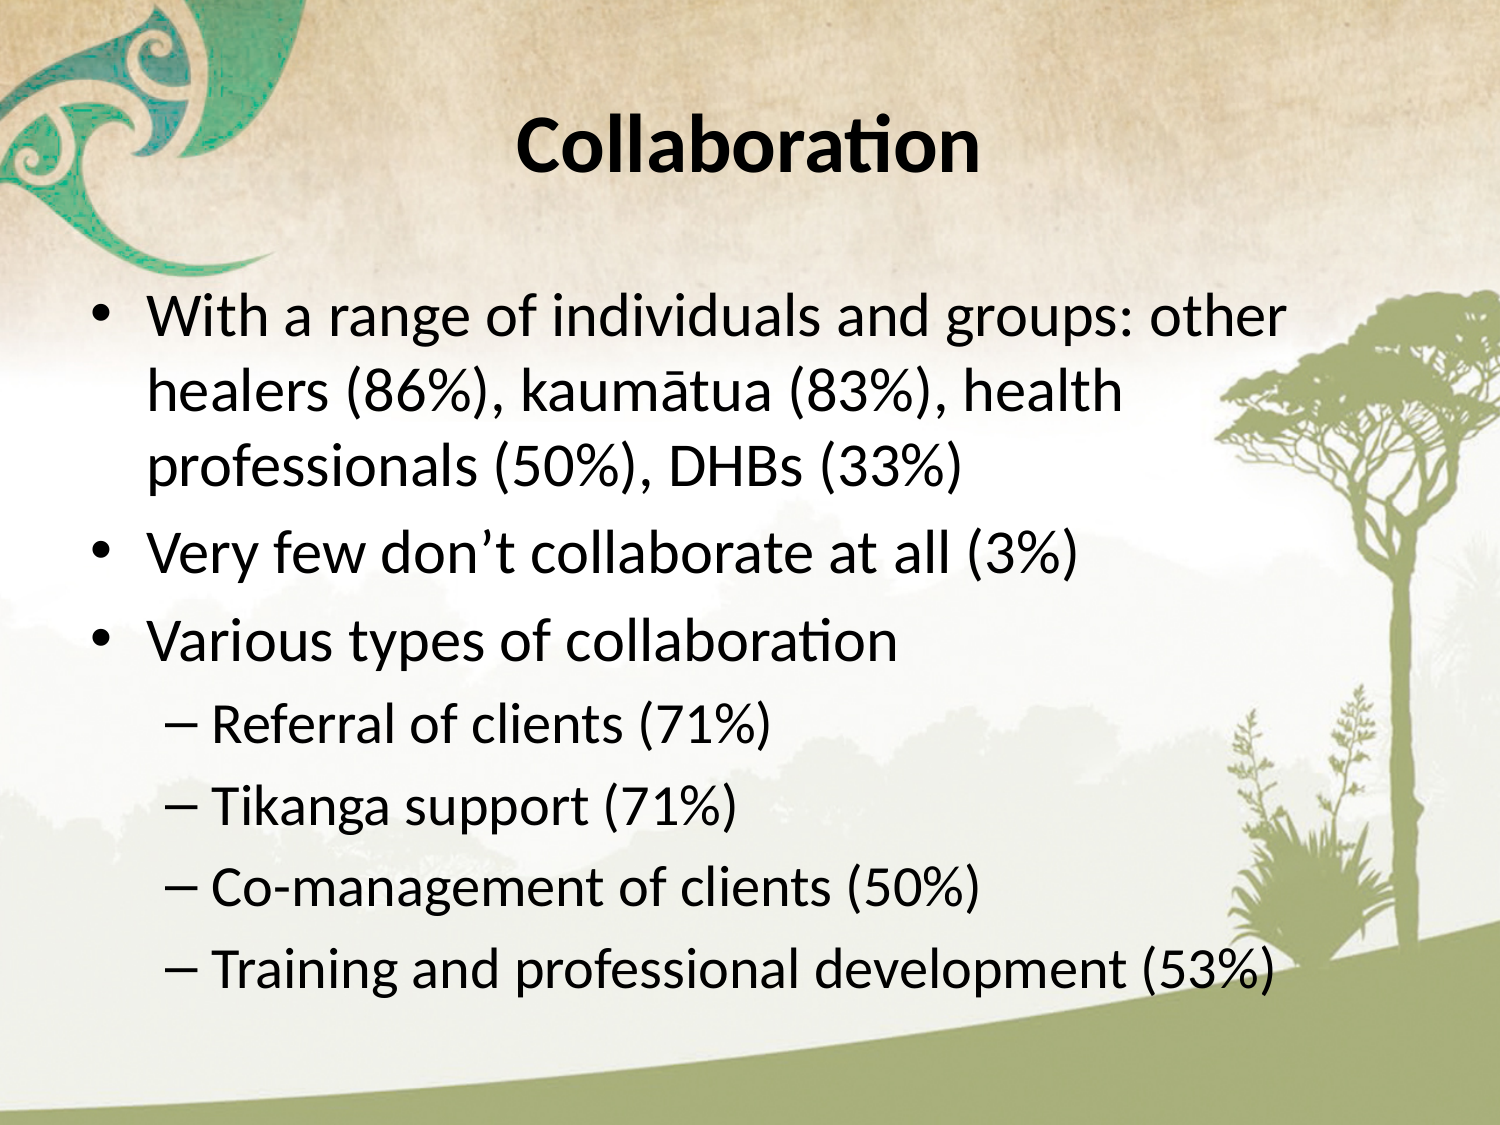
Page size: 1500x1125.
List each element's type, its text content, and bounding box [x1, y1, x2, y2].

list With a range of individuals and groups: other healers (86%), kaumātua (83%), health professionals (50%), DHBs (33%) Very few don’t collaborate at all (3%) Various types of collaboration Referral of clients (71%) Tikanga support (71%) Co-management of clients (50%) Training and professional development (53%) [75, 266, 1367, 1071]
picture [0, 0, 1500, 1125]
title Collaboration [75, 45, 1425, 233]
